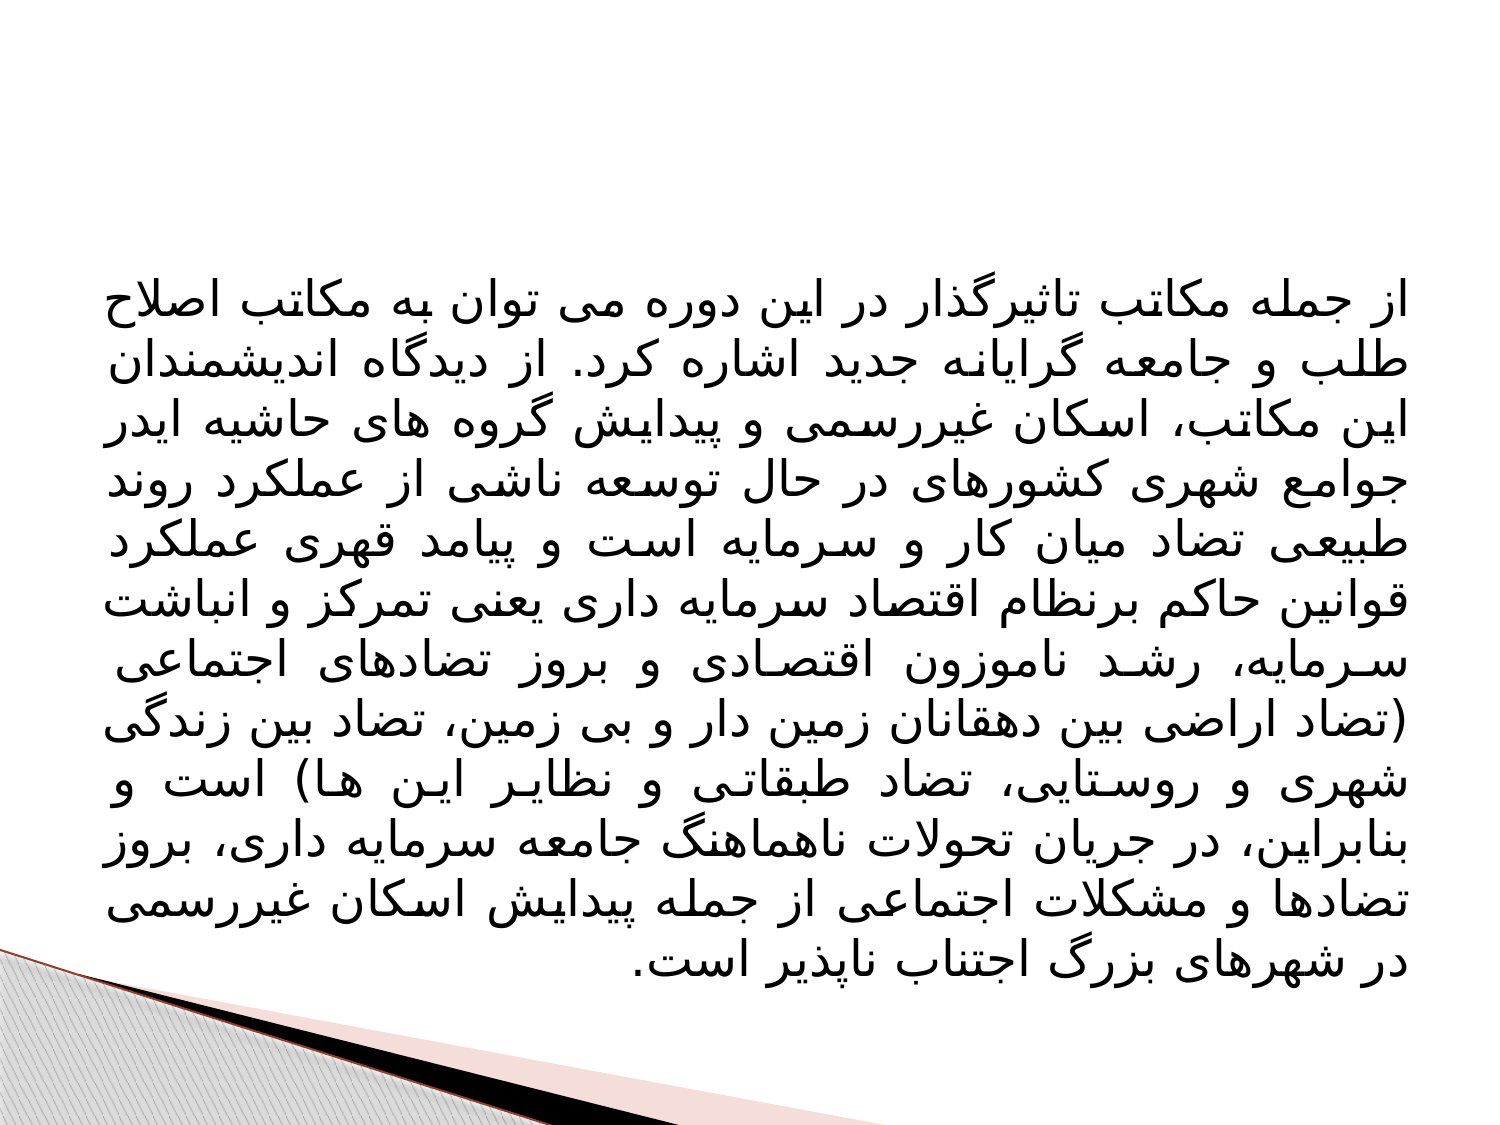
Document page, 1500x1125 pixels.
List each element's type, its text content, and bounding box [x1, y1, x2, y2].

text_box از جمله مکاتب تاثیرگذار در این دوره می توان به مکاتب اصلاح طلب و جامعه گرایانه جدید اشاره کرد. از دیدگاه اندیشمندان این مکاتب، اسکان غیررسمی و پیدایش گروه های حاشیه ایدر جوامع شهری کشورهای در حال توسعه ناشی از عملکرد روند طبیعی تضاد میان کار و سرمایه است و پیامد قهری عملکرد قوانین حاکم برنظام اقتصاد سرمایه داری یعنی تمرکز و انباشت سرمایه، رشد ناموزون اقتصادی و بروز تضادهای اجتماعی (تضاد اراضی بین دهقانان زمین دار و بی زمین، تضاد بین زندگی شهری و روستایی، تضاد طبقاتی و نظایر این ها) است و بنابراین، در جریان تحولات ناهماهنگ جامعه سرمایه داری، بروز تضادها و مشکلات اجتماعی از جمله پیدایش اسکان غیررسمی در شهرهای بزرگ اجتناب ناپذیر است. [87, 259, 1425, 995]
